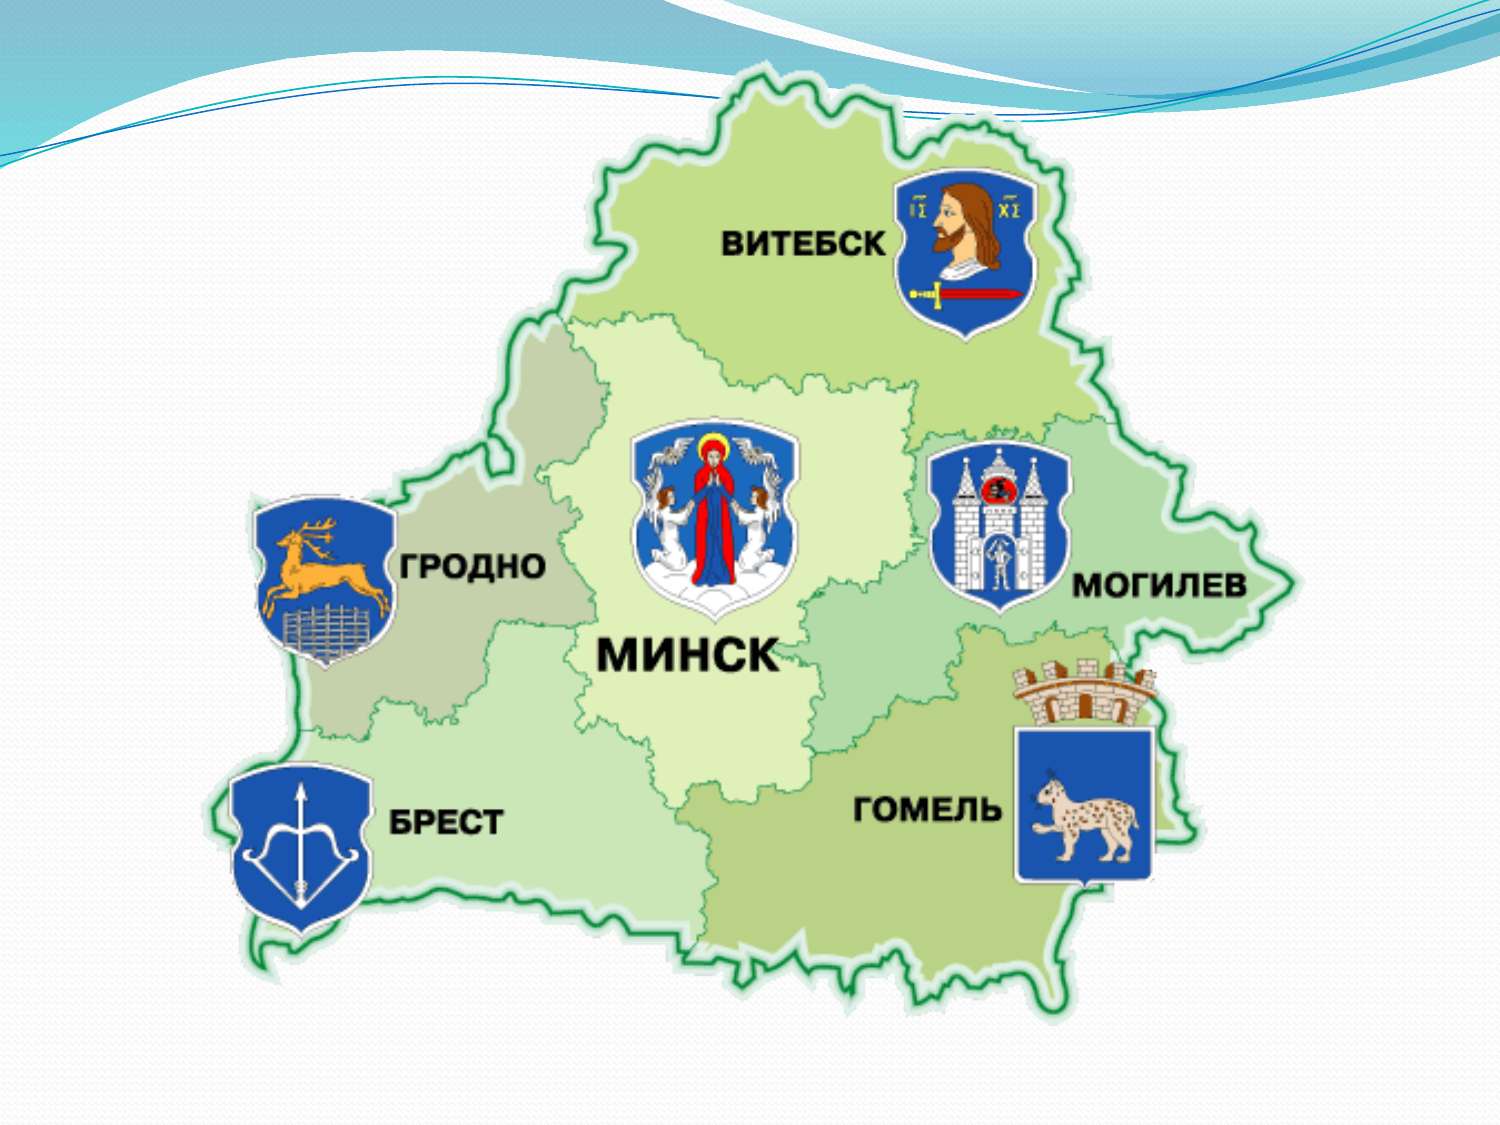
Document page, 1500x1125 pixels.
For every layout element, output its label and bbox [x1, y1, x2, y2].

list [198, 58, 1311, 1026]
